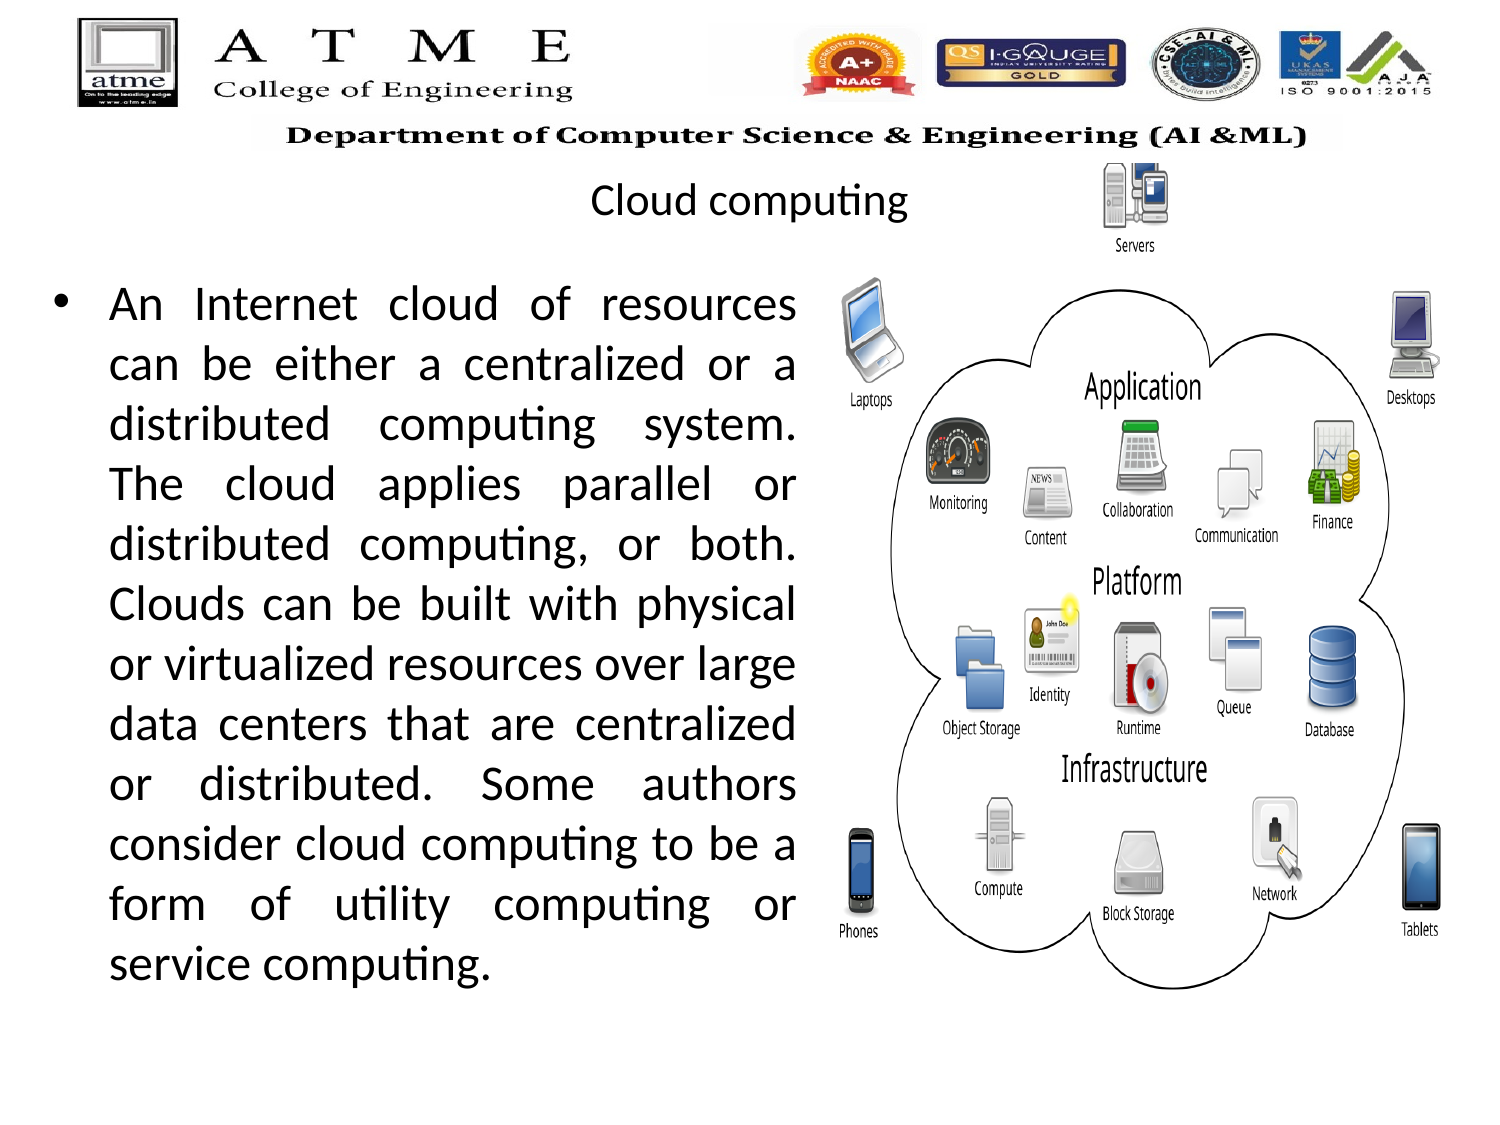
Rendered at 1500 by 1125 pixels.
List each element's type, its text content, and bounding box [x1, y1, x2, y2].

list An Internet cloud of resources can be either a centralized or a distributed computing system. The cloud applies parallel or distributed computing, or both. Clouds can be built with physical or virtualized resources over large data centers that are centralized or distributed. Some authors consider cloud computing to be a form of utility computing or service computing. [37, 262, 807, 1005]
picture [49, 0, 1468, 1112]
title Cloud computing [75, 172, 807, 233]
